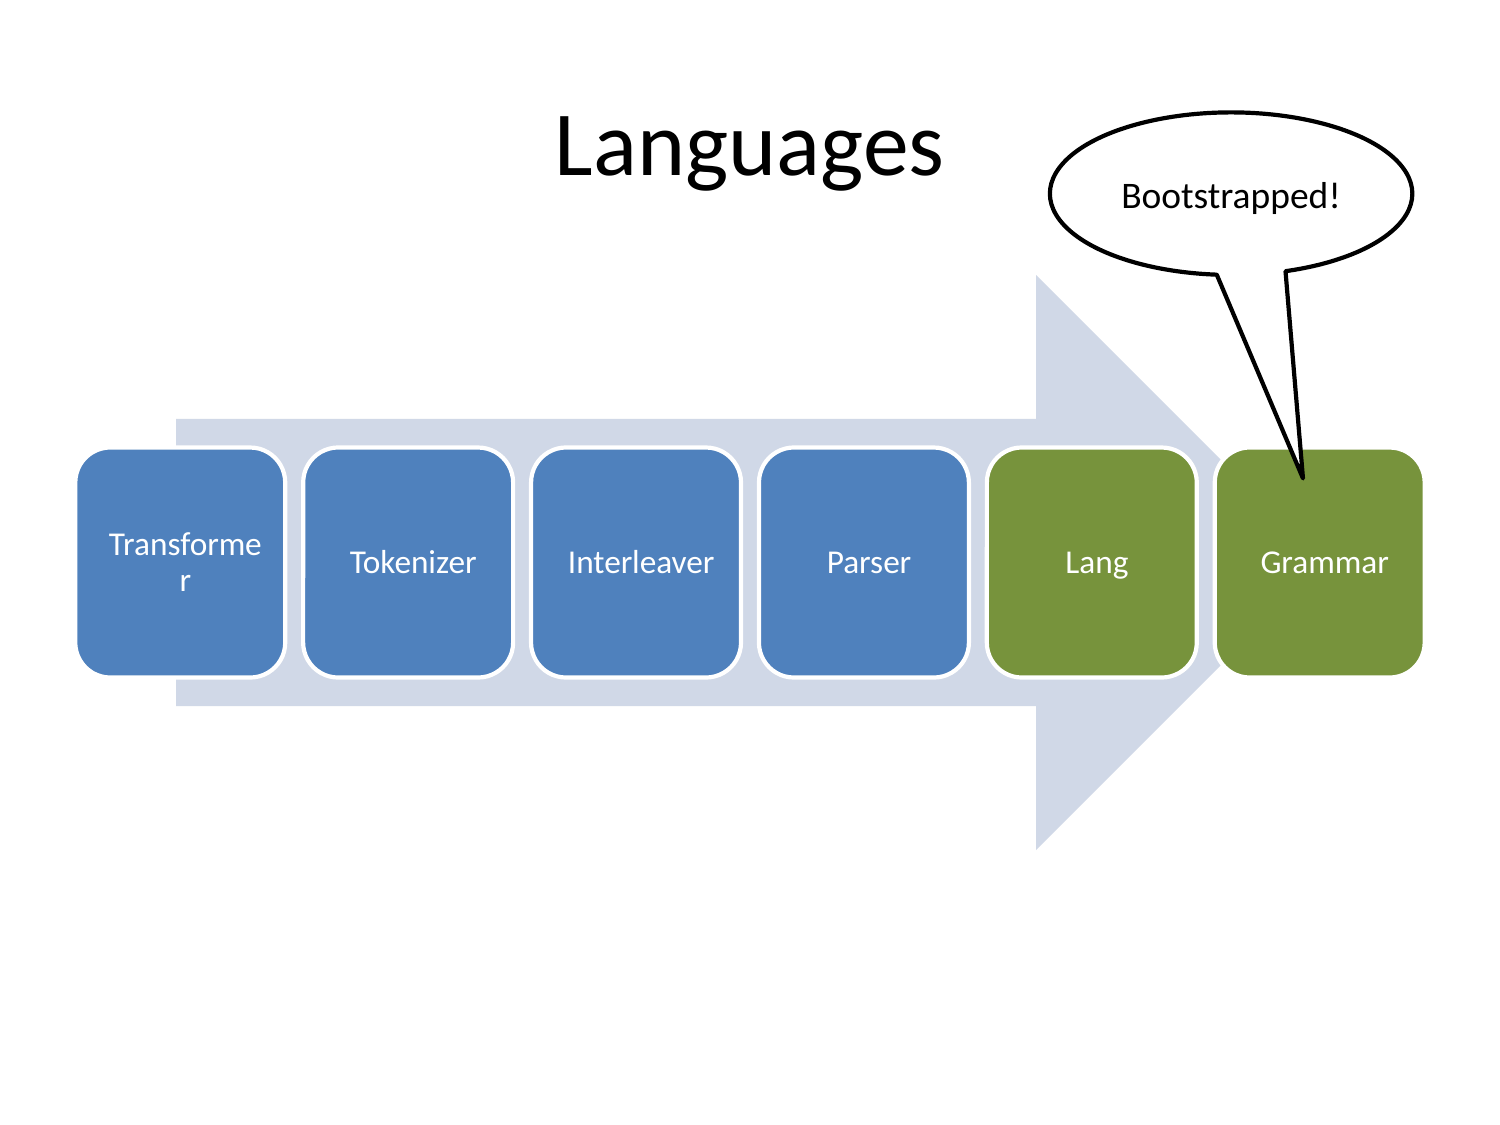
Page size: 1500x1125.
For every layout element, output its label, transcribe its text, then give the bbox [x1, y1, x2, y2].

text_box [74, 274, 1426, 851]
text_box Bootstrapped! [1047, 110, 1415, 273]
title Languages [75, 45, 1425, 233]
